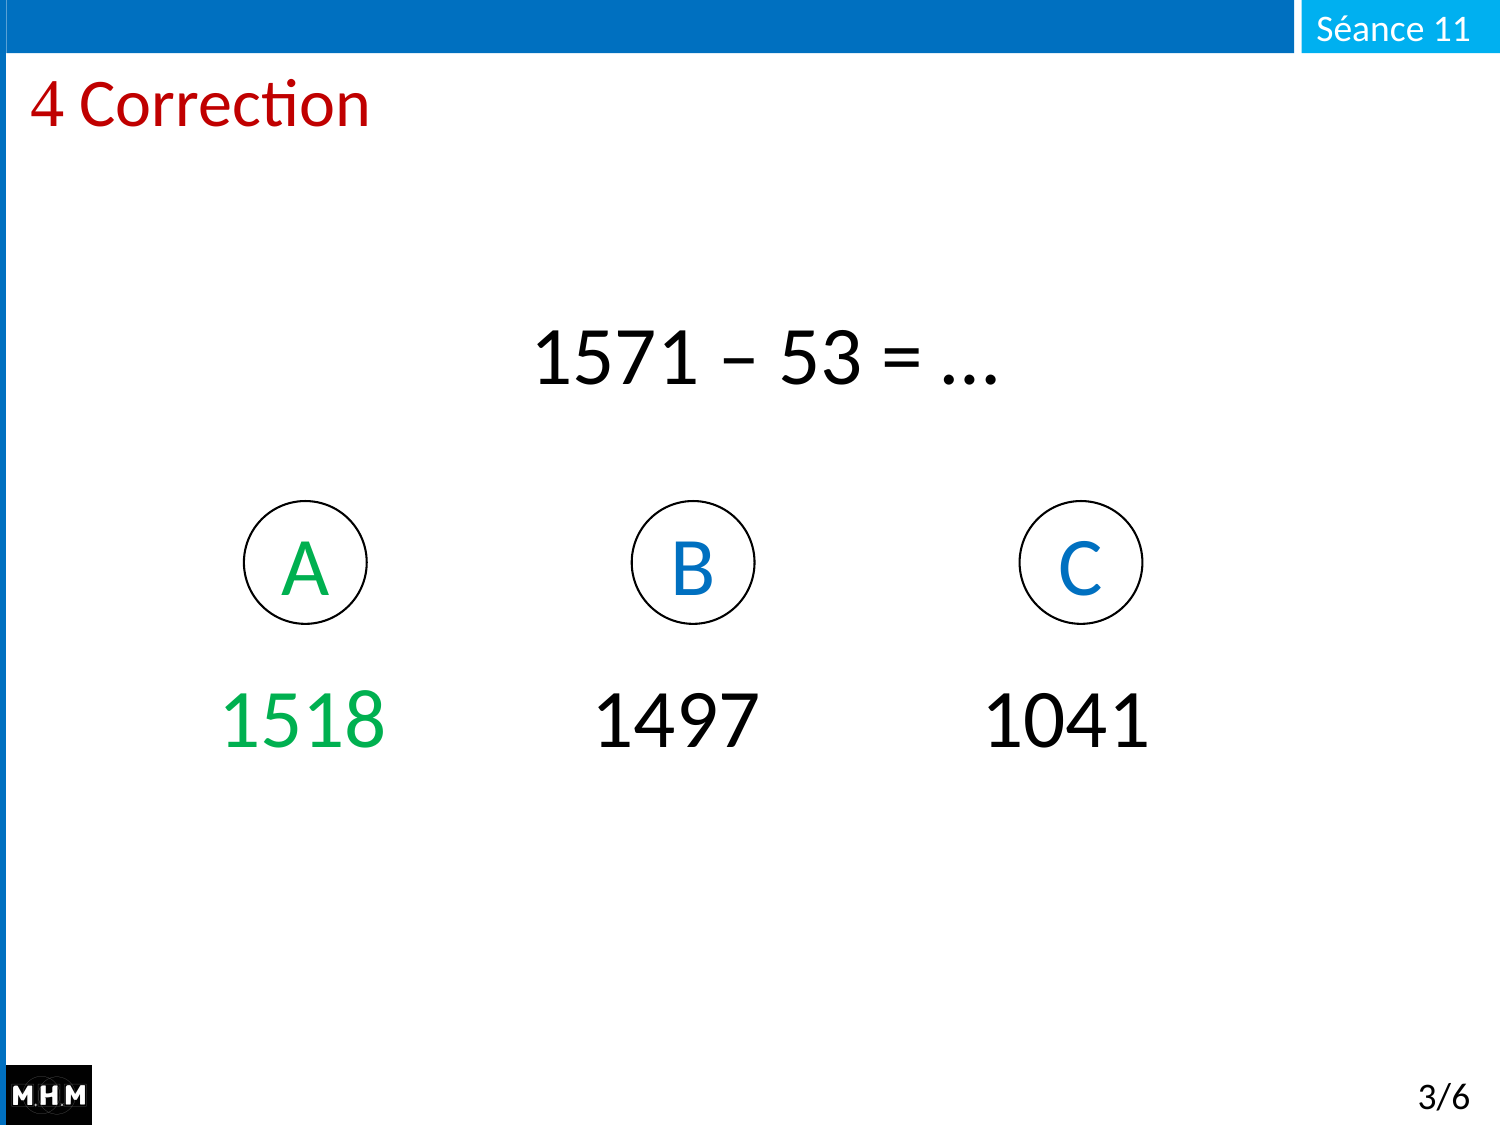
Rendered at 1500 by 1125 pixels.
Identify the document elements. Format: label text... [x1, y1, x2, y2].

text_box 1497 [577, 656, 829, 772]
text_box 1518 [203, 656, 439, 772]
text_box 1571 – 53 = … [515, 294, 1056, 409]
text_box 3/6 [1402, 1064, 1500, 1125]
title  Correction [14, 60, 1391, 150]
text_box 1041 [966, 656, 1202, 772]
picture [6, 1065, 92, 1125]
text_box B [630, 499, 756, 625]
text_box C [1018, 499, 1144, 625]
text_box A [242, 499, 368, 625]
